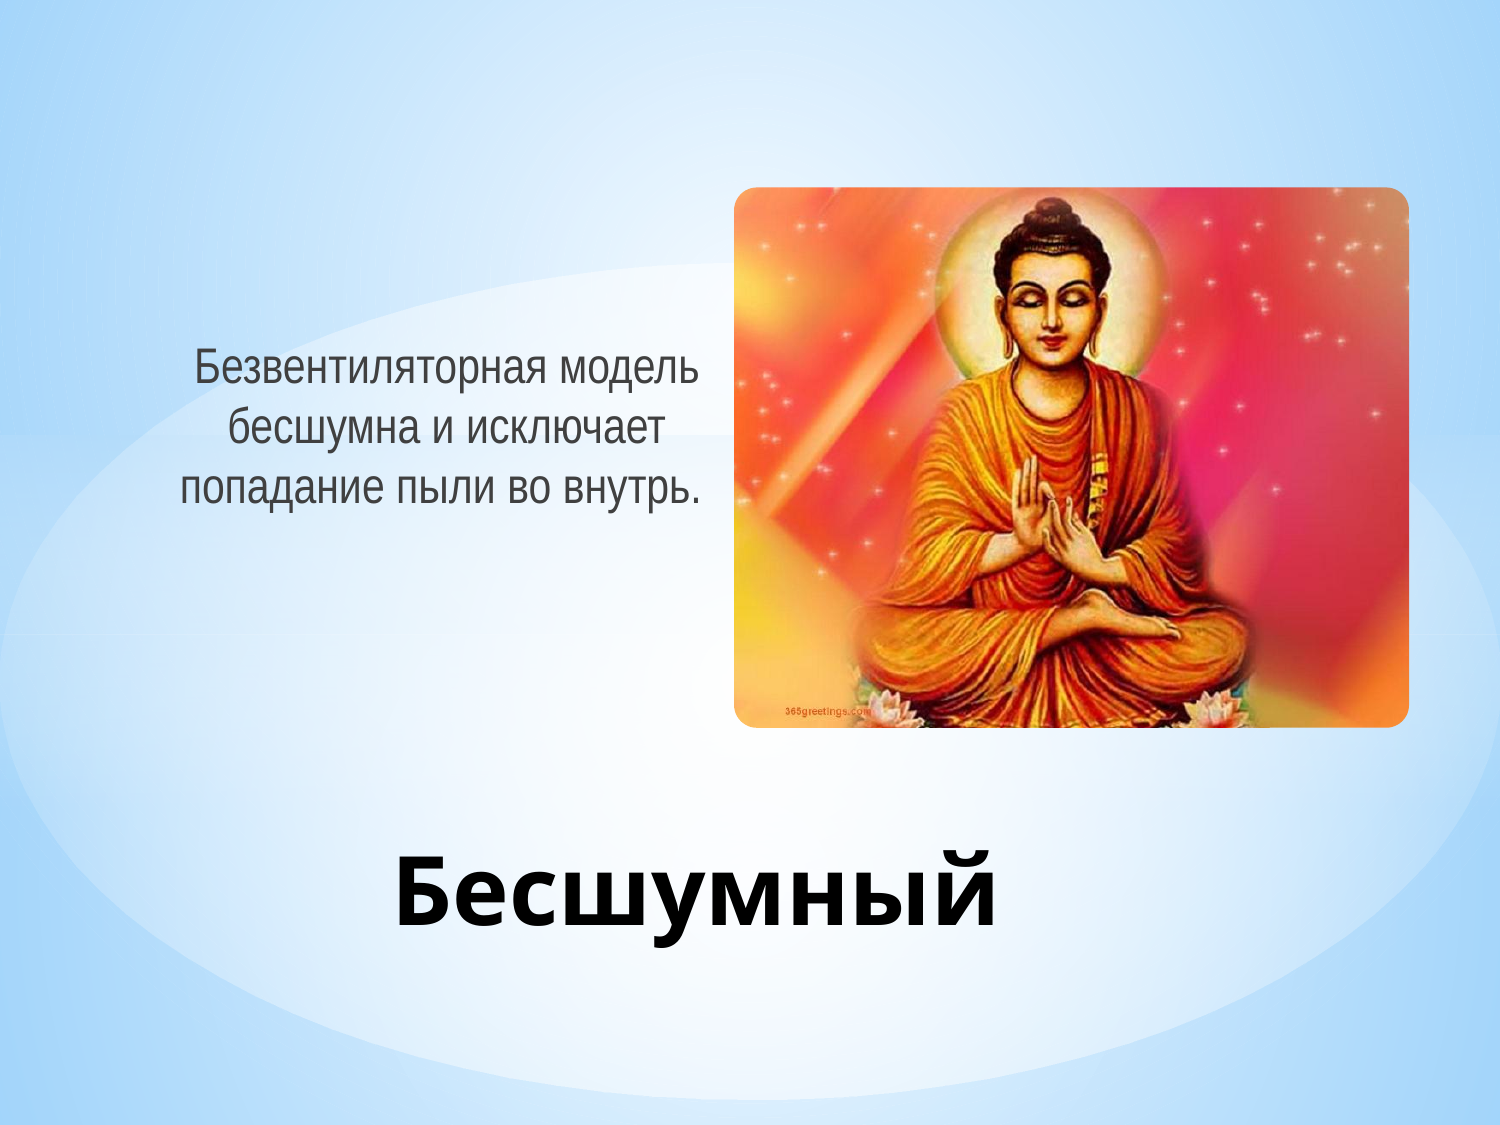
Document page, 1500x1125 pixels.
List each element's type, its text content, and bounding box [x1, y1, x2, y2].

picture [733, 187, 1410, 729]
title Бесшумный [112, 763, 1306, 953]
list Безвентиляторная модель бесшумна и исключает попадание пыли во внутрь. [144, 165, 750, 521]
